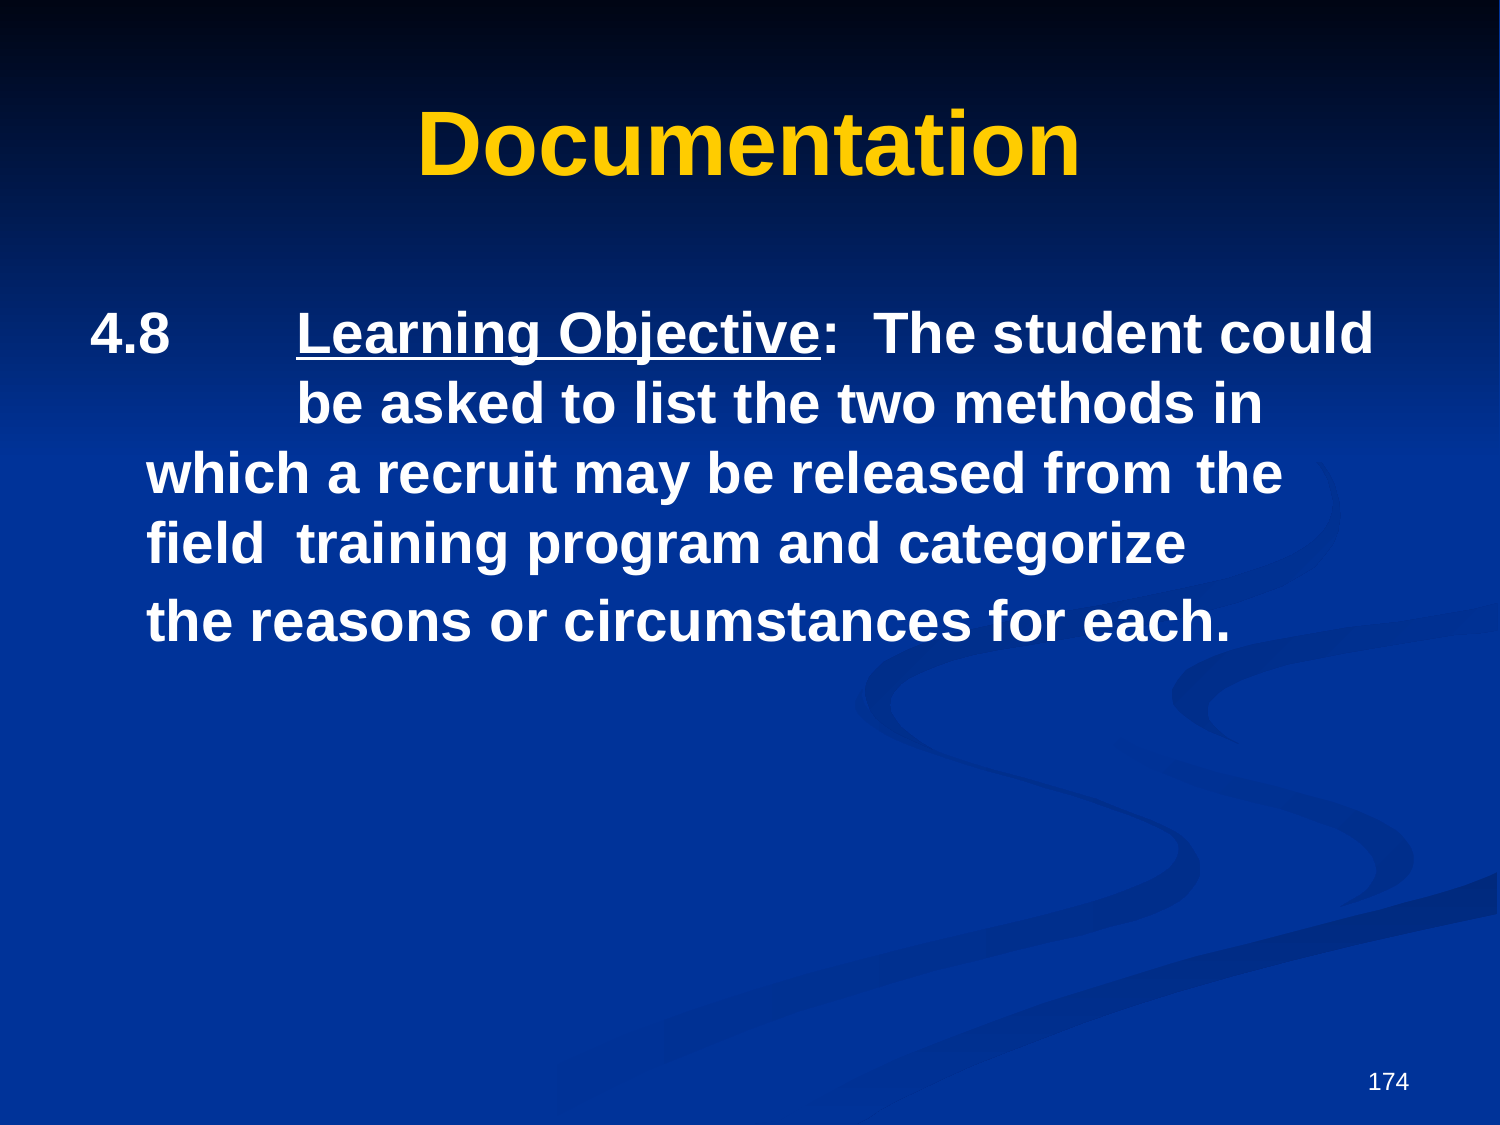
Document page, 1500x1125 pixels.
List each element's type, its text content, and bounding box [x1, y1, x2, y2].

list 4.8 Learning Objective: The student could be asked to list the two methods in which a recruit may be released from the field training program and categorize the reasons or circumstances for each. [74, 287, 1401, 1031]
title Documentation [74, 44, 1426, 233]
slide_number 174 [1074, 1024, 1426, 1104]
